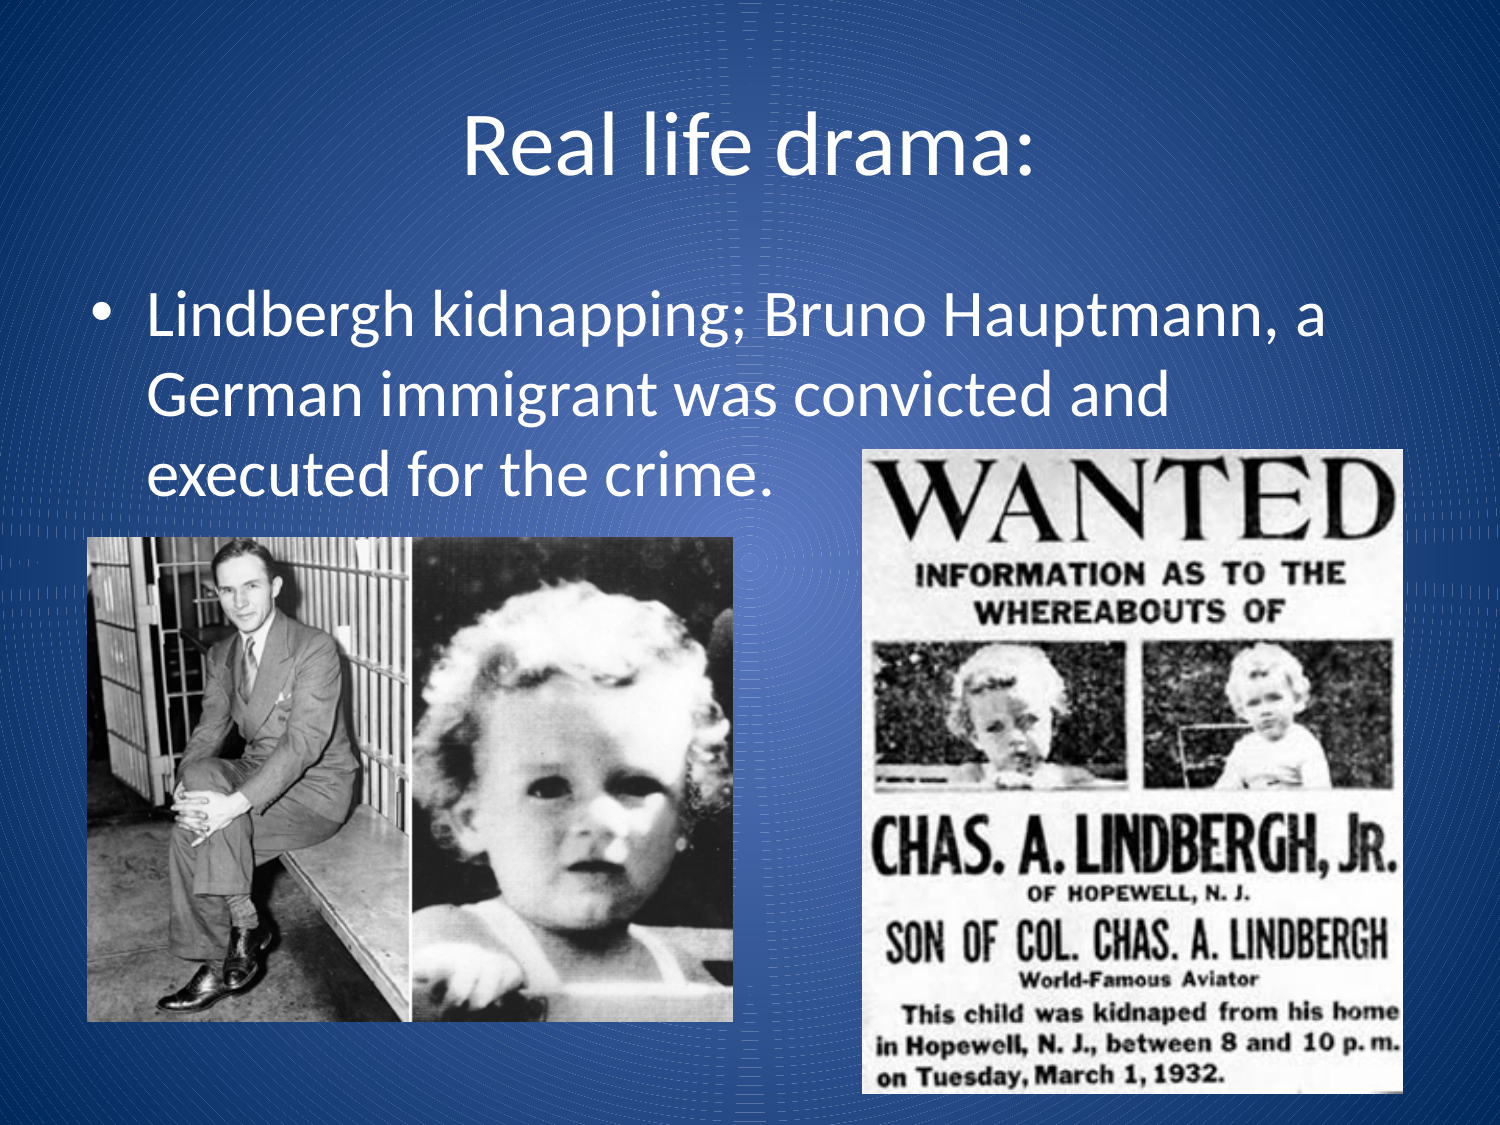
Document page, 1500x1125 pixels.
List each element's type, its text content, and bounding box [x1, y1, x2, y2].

picture [862, 449, 1403, 1094]
list Lindbergh kidnapping; Bruno Hauptmann, a German immigrant was convicted and executed for the crime. [75, 262, 1425, 1005]
title Real life drama: [75, 45, 1425, 233]
picture [87, 537, 734, 1023]
